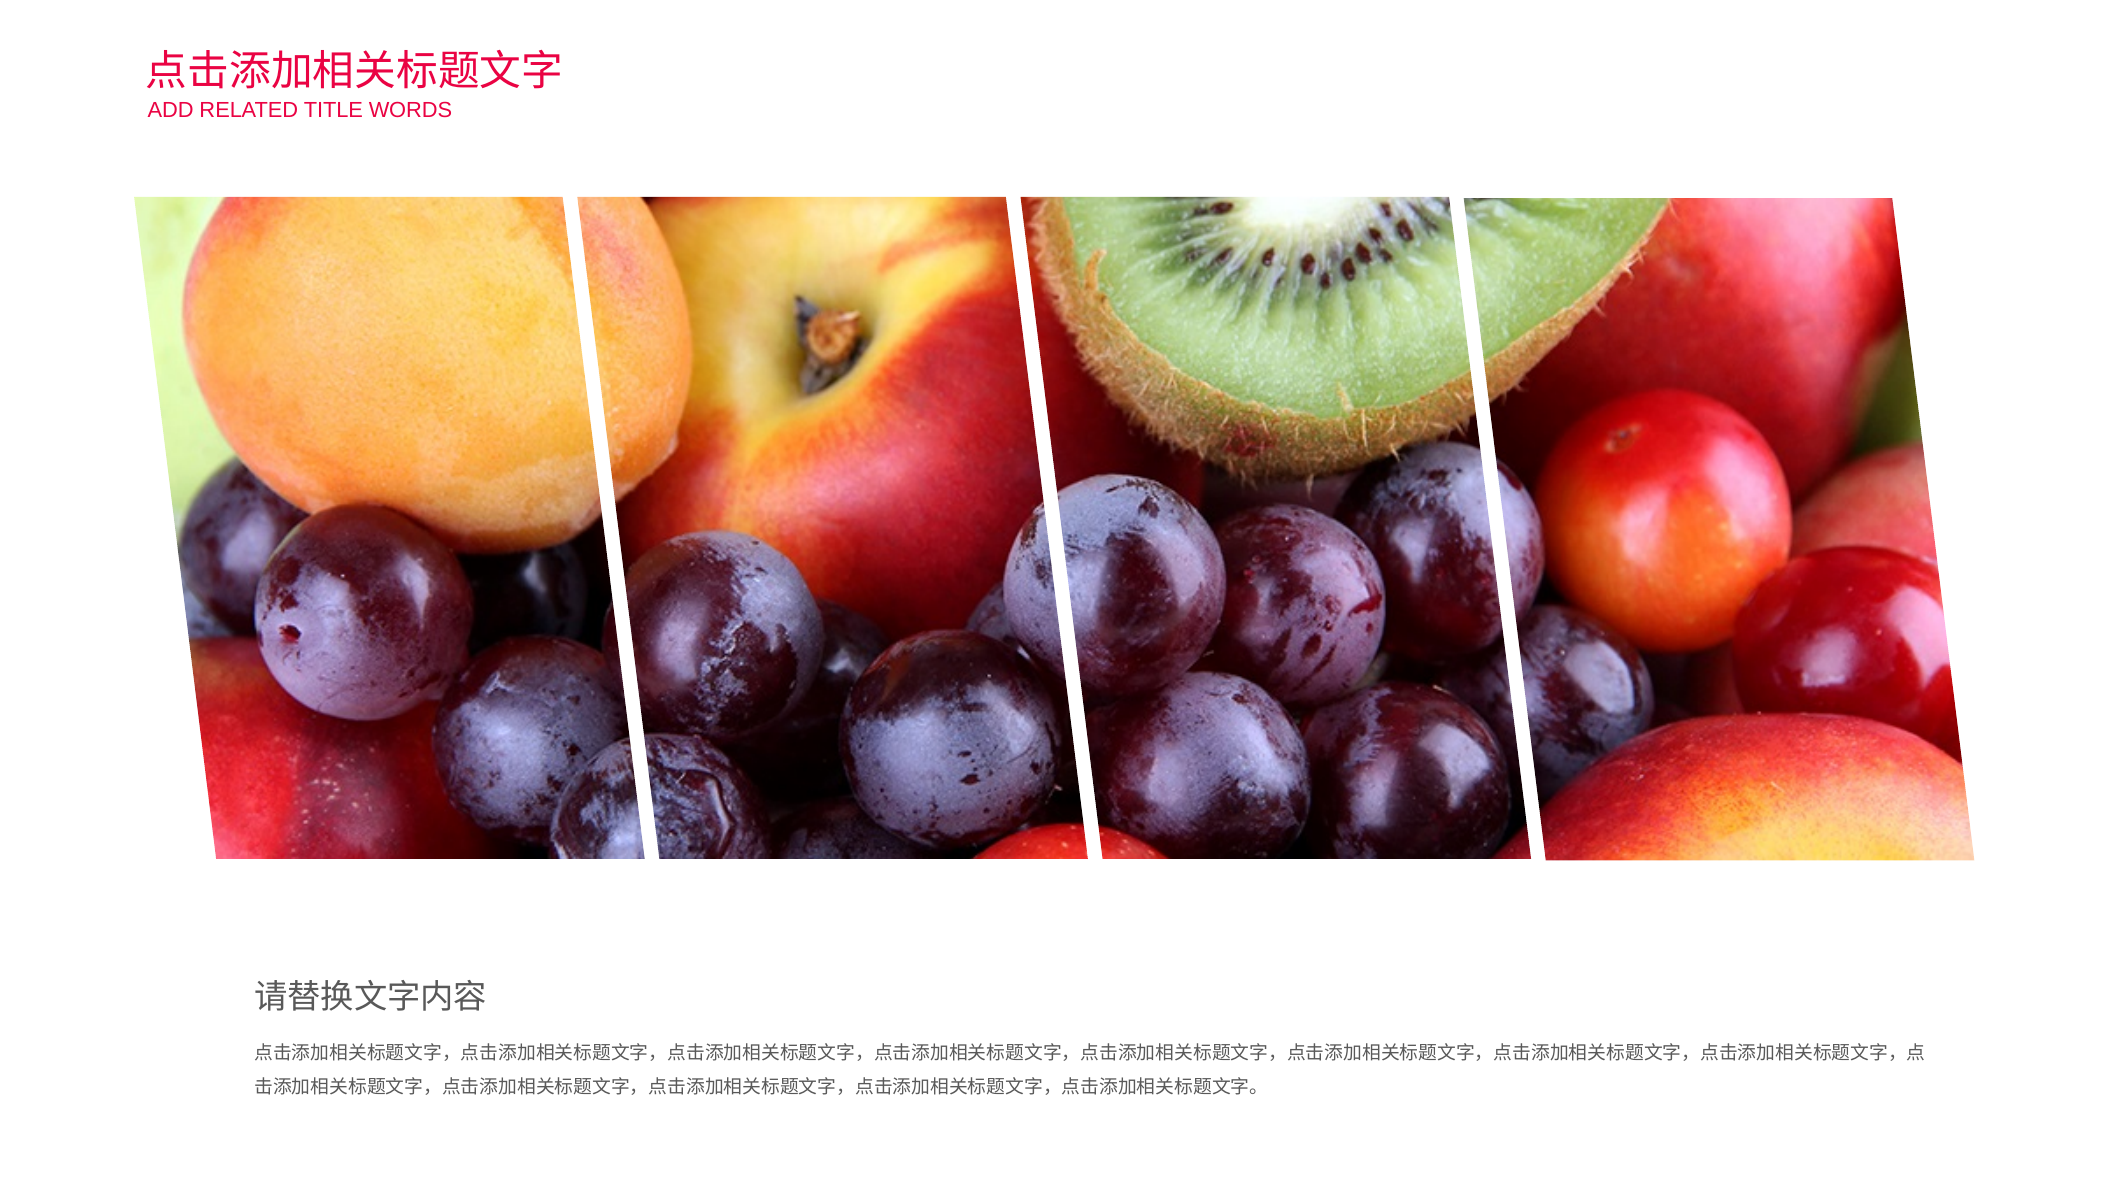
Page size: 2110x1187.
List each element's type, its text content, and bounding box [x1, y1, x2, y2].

text_box 点击添加相关标题文字，点击添加相关标题文字，点击添加相关标题文字，点击添加相关标题文字，点击添加相关标题文字，点击添加相关标题文字，点击添加相关标题文字，点击添加相关标题文字，点击添加相关标题文字，点击添加相关标题文字，点击添加相关标题文字，点击添加相关标题文字，点击添加相关标题文字。 [239, 1022, 1953, 1113]
text_box [576, 195, 1090, 860]
text_box 请替换文字内容 [239, 968, 547, 1023]
text_box [1462, 197, 1976, 862]
text_box [132, 195, 646, 860]
text_box ADD RELATED TITLE WORDS [147, 96, 453, 123]
text_box [1019, 195, 1533, 860]
text_box 点击添加相关标题文字 [145, 43, 564, 95]
